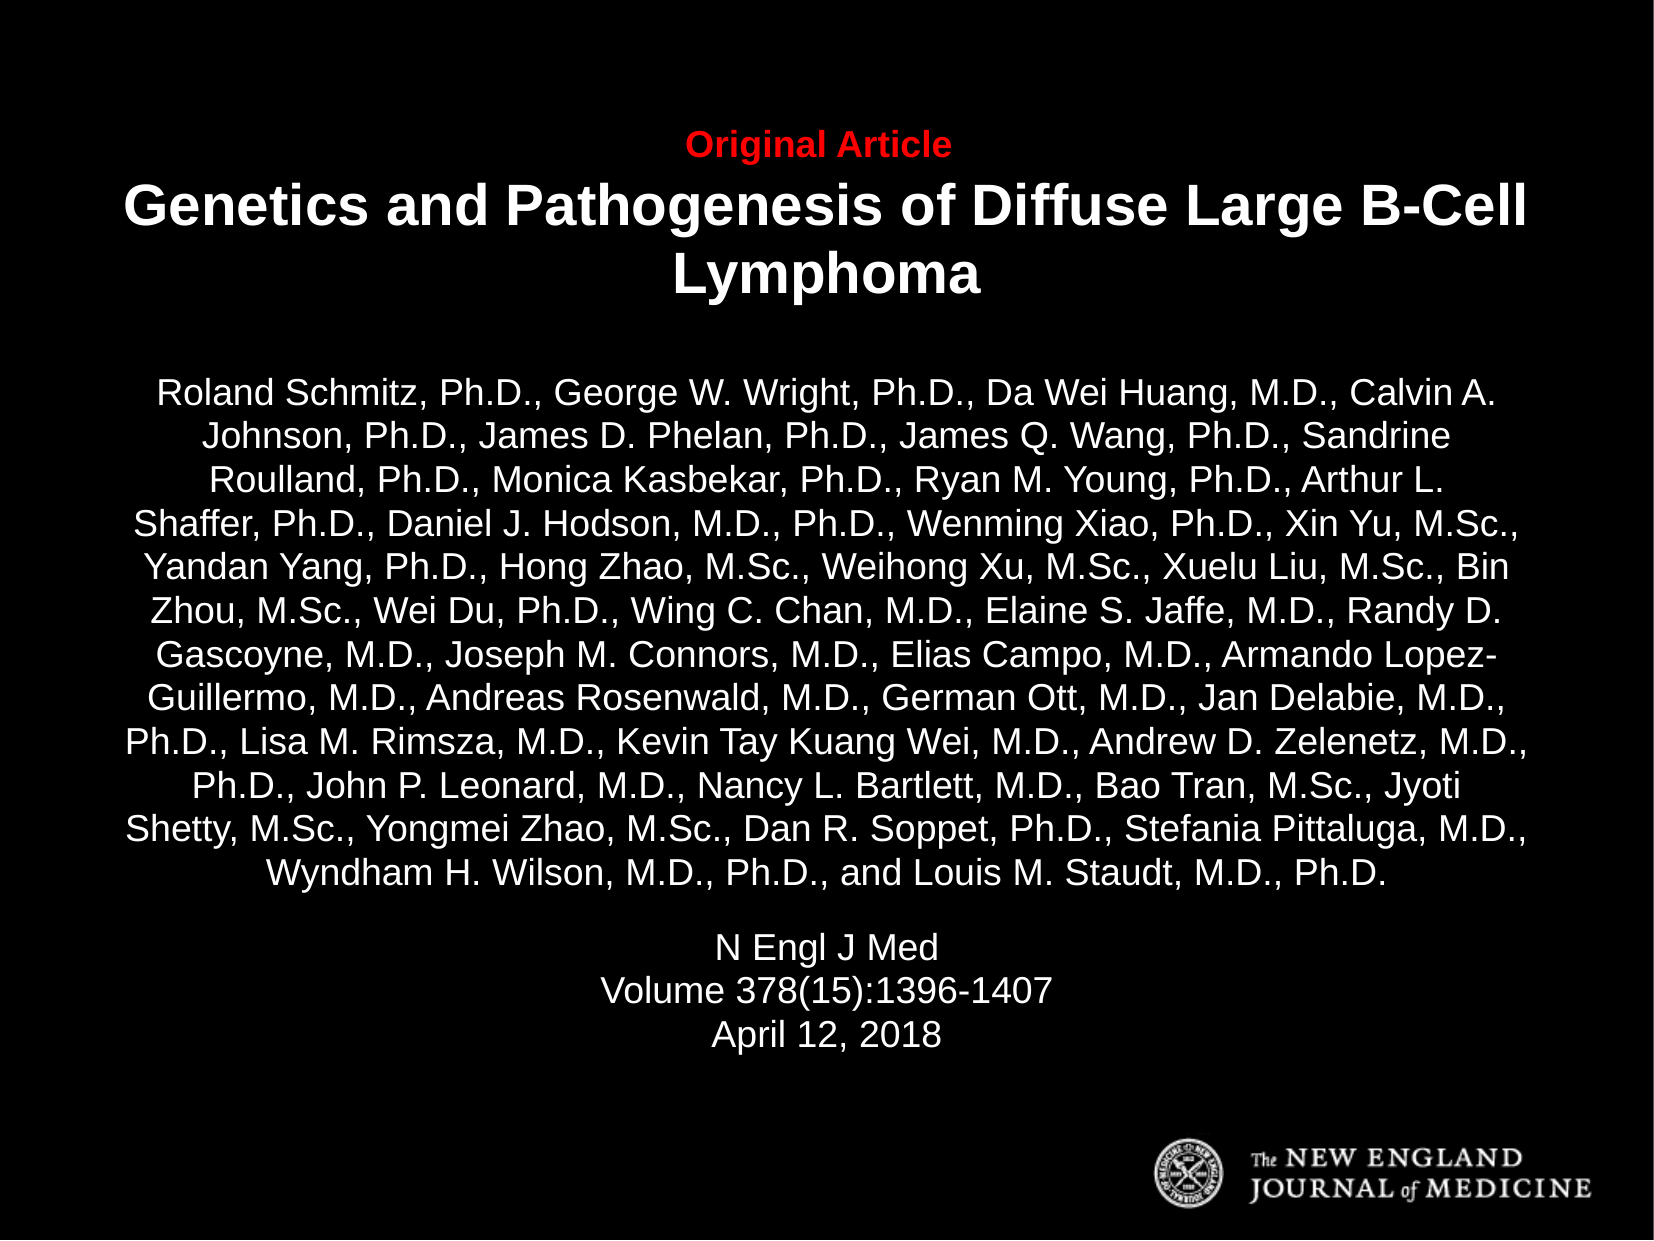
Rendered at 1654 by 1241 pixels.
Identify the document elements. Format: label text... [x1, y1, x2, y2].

picture [1141, 1133, 1606, 1213]
text_box Roland Schmitz, Ph.D., George W. Wright, Ph.D., Da Wei Huang, M.D., Calvin A. Johnson, Ph.D., James D. Phelan, Ph.D., James Q. Wang, Ph.D., Sandrine Roulland, Ph.D., Monica Kasbekar, Ph.D., Ryan M. Young, Ph.D., Arthur L. Shaffer, Ph.D., Daniel J. Hodson, M.D., Ph.D., Wenming Xiao, Ph.D., Xin Yu, M.Sc., Yandan Yang, Ph.D., Hong Zhao, M.Sc., Weihong Xu, M.Sc., Xuelu Liu, M.Sc., Bin Zhou, M.Sc., Wei Du, Ph.D., Wing C. Chan, M.D., Elaine S. Jaffe, M.D., Randy D. Gascoyne, M.D., Joseph M. Connors, M.D., Elias Campo, M.D., Armando Lopez-Guillermo, M.D., Andreas Rosenwald, M.D., German Ott, M.D., Jan Delabie, M.D., Ph.D., Lisa M. Rimsza, M.D., Kevin Tay Kuang Wei, M.D., Andrew D. Zelenetz, M.D., Ph.D., John P. Leonard, M.D., Nancy L. Bartlett, M.D., Bao Tran, M.Sc., Jyoti Shetty, M.Sc., Yongmei Zhao, M.Sc., Dan R. Soppet, Ph.D., Stefania Pittaluga, M.D., Wyndham H. Wilson, M.D., Ph.D., and Louis M. Staudt, M.D., Ph.D. [121, 370, 1533, 867]
text_box Original Article Genetics and Pathogenesis of Diffuse Large B-Cell Lymphoma [121, 103, 1533, 311]
text_box N Engl J Med Volume 378(15):1396-1407 April 12, 2018 [121, 925, 1533, 1057]
